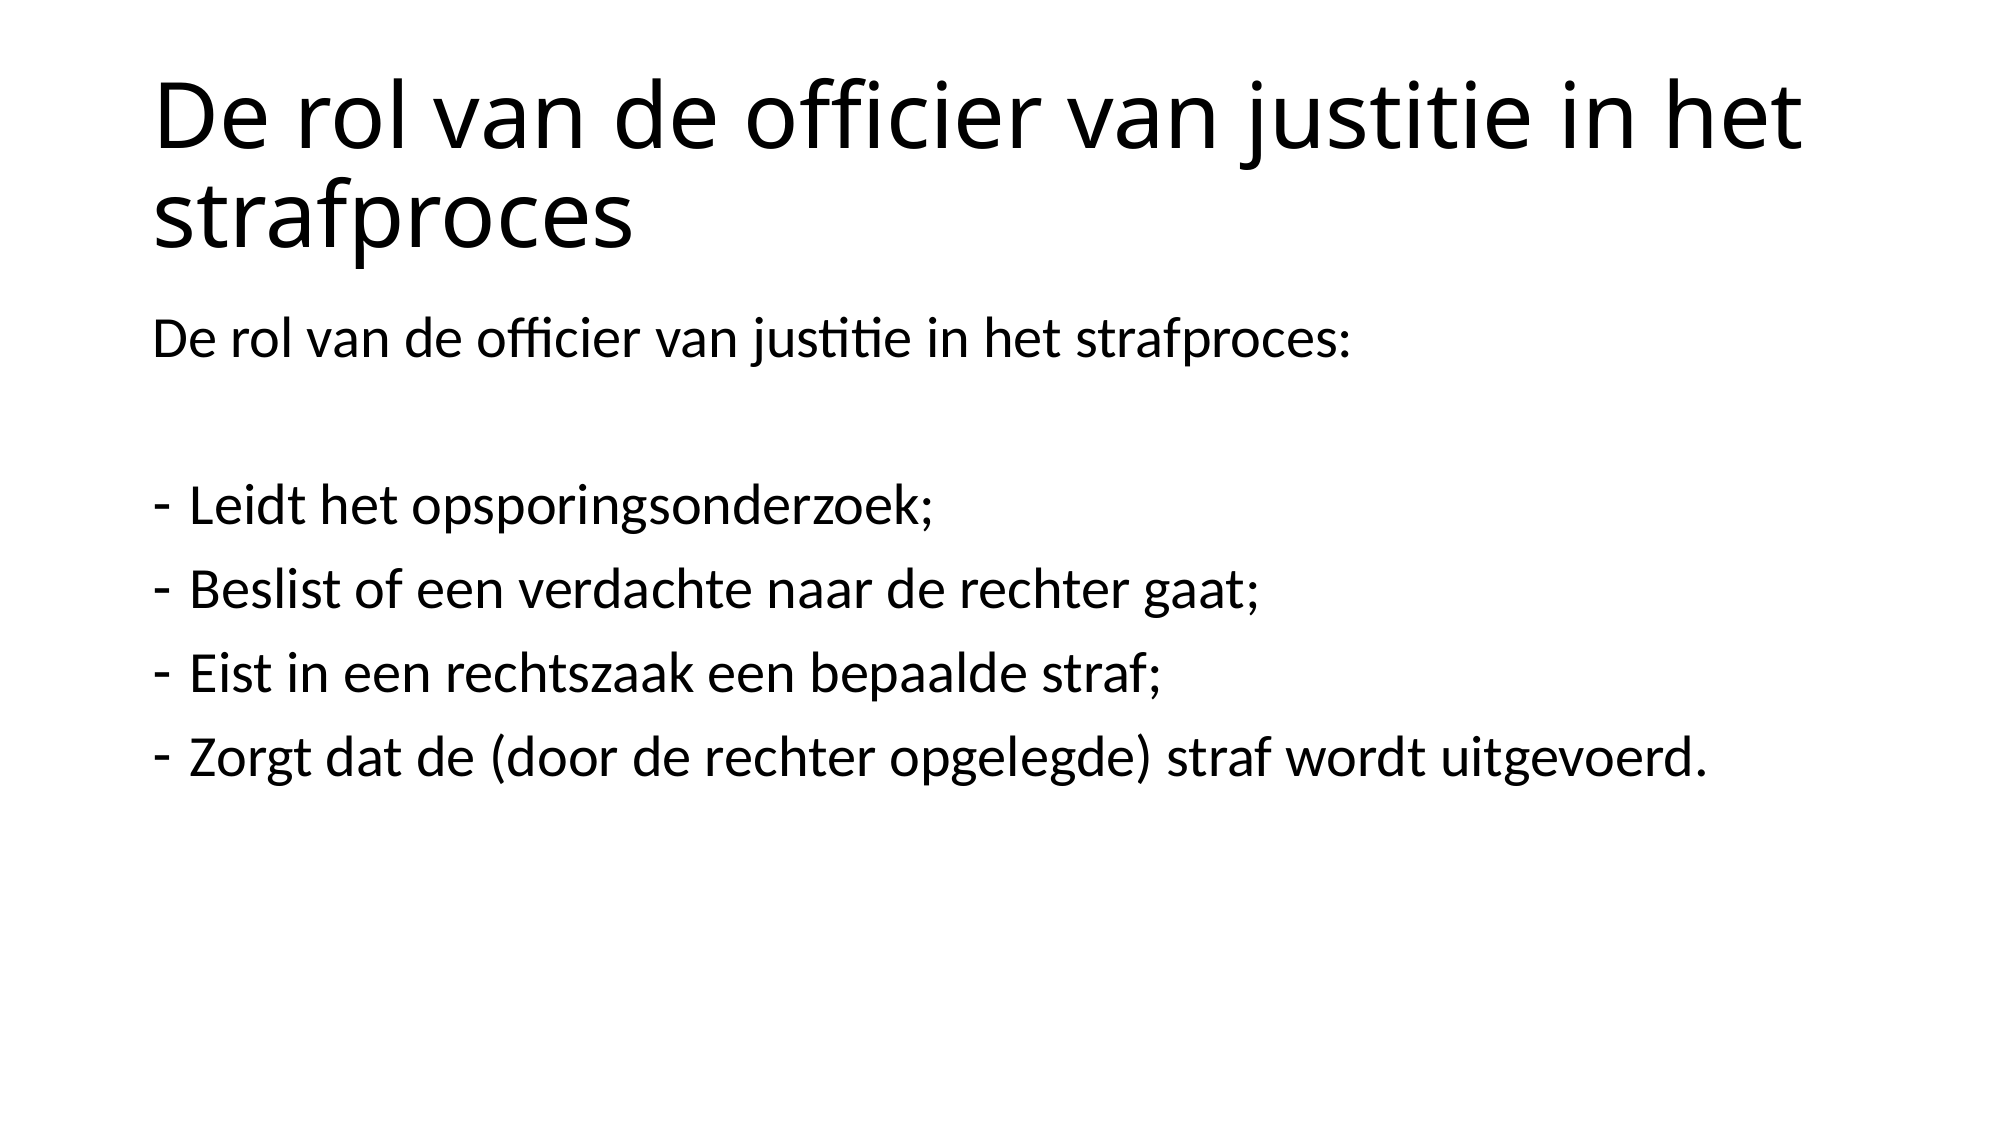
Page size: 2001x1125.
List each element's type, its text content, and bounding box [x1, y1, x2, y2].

list De rol van de officier van justitie in het strafproces: Leidt het opsporingsonderzoek; Beslist of een verdachte naar de rechter gaat; Eist in een rechtszaak een bepaalde straf; Zorgt dat de (door de rechter opgelegde) straf wordt uitgevoerd. [137, 299, 1863, 1014]
title De rol van de officier van justitie in het strafproces [137, 59, 1863, 278]
